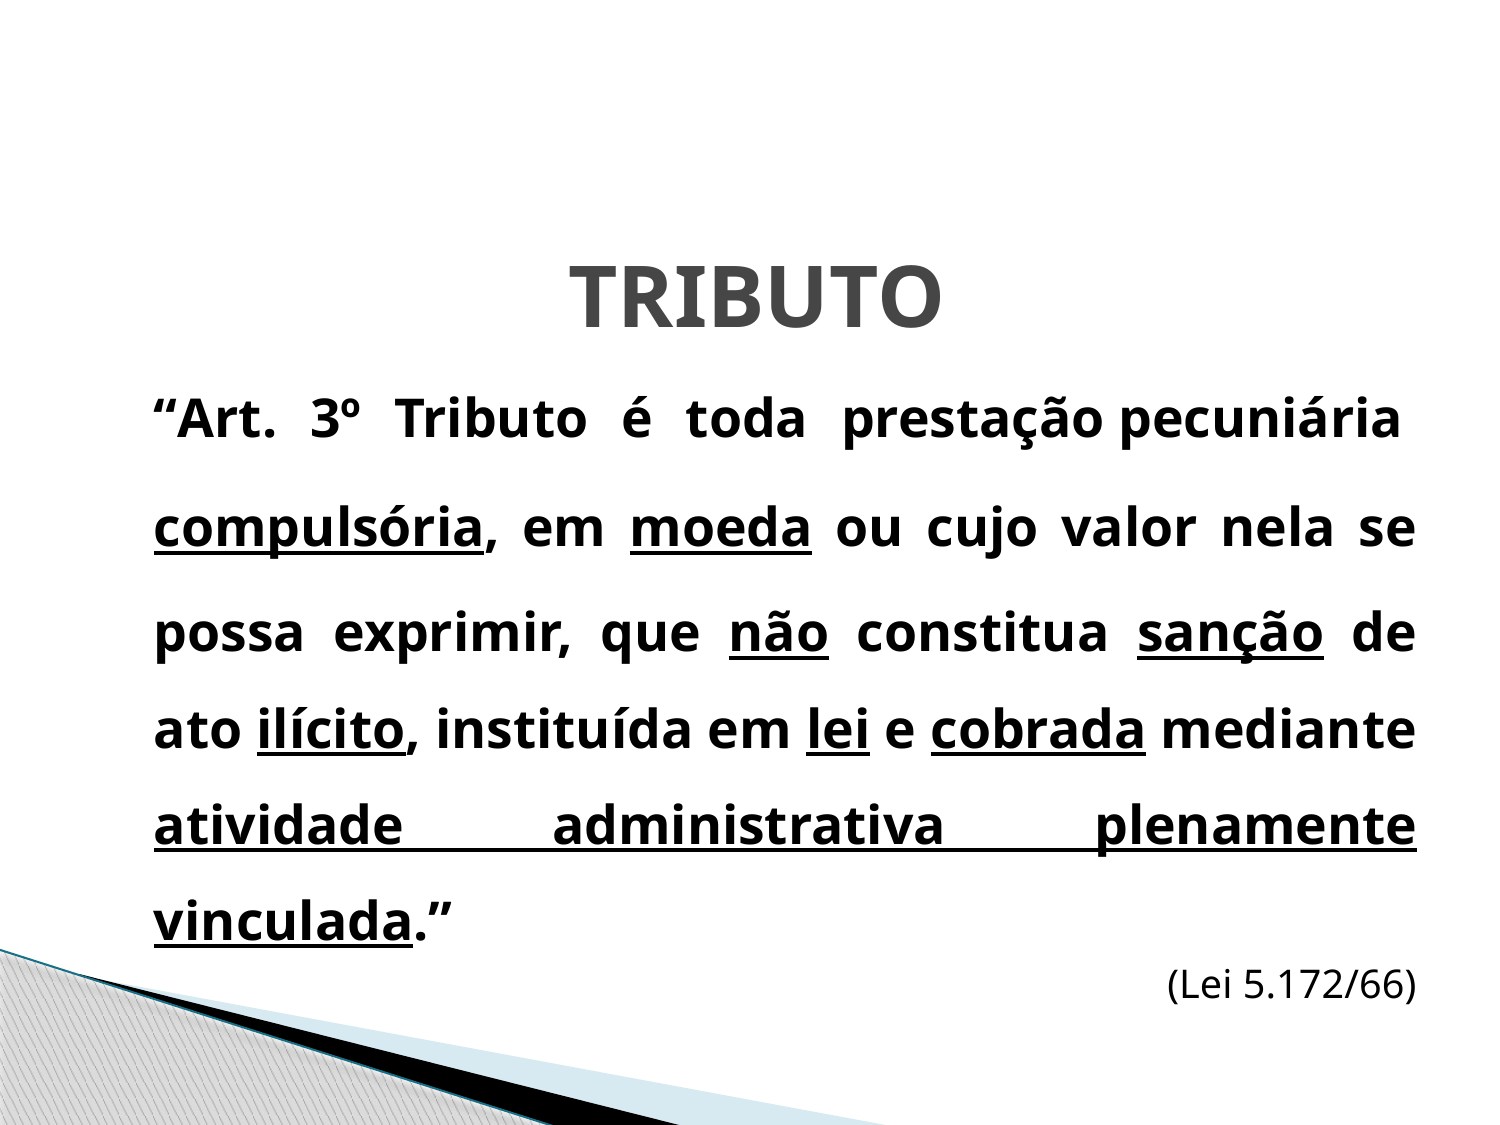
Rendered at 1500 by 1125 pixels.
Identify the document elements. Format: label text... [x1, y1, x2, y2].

title TRIBUTO [82, 199, 1432, 387]
list “Art. 3º Tributo é toda prestação pecuniária compulsória, em moeda ou cujo valor nela se possa exprimir, que não constitua sanção de ato ilícito, instituída em lei e cobrada mediante atividade administrativa plenamente vinculada.” (Lei 5.172/66) [81, 339, 1433, 1020]
